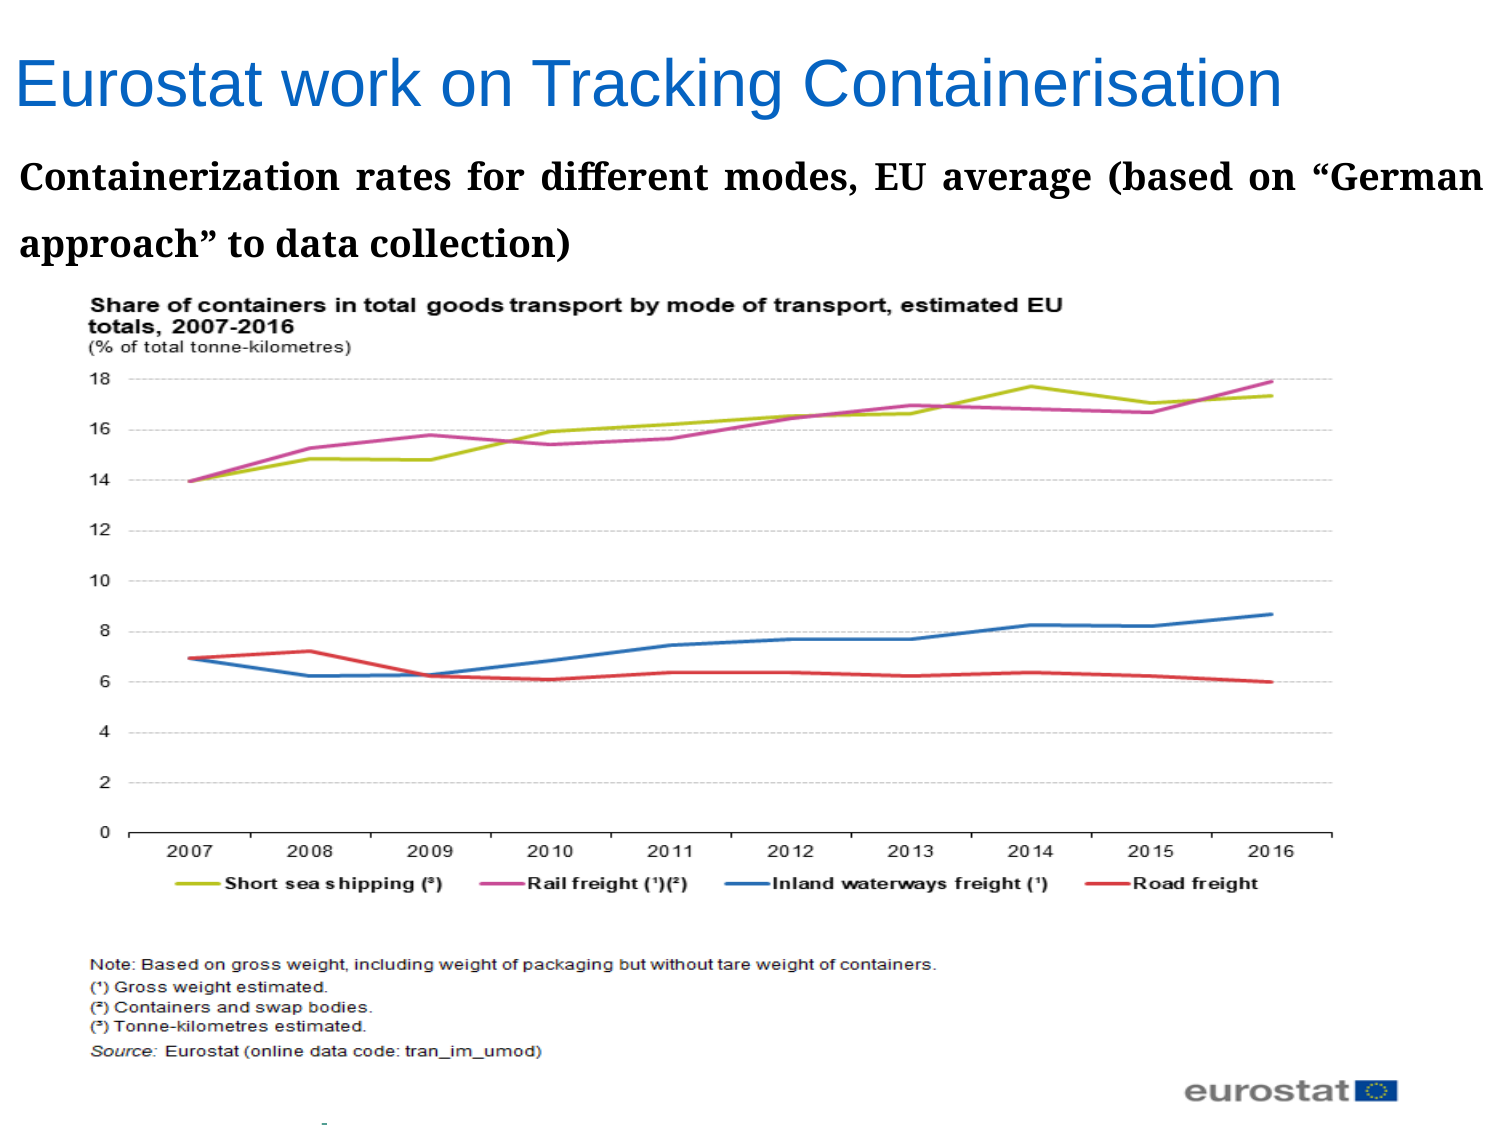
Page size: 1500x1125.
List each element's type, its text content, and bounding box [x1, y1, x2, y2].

picture [74, 286, 1426, 1125]
text_box Eurostat work on Tracking Containerisation [0, 41, 1500, 113]
text_box Containerization rates for different modes, EU average (based on “German approach” to data collection) [4, 123, 1500, 273]
